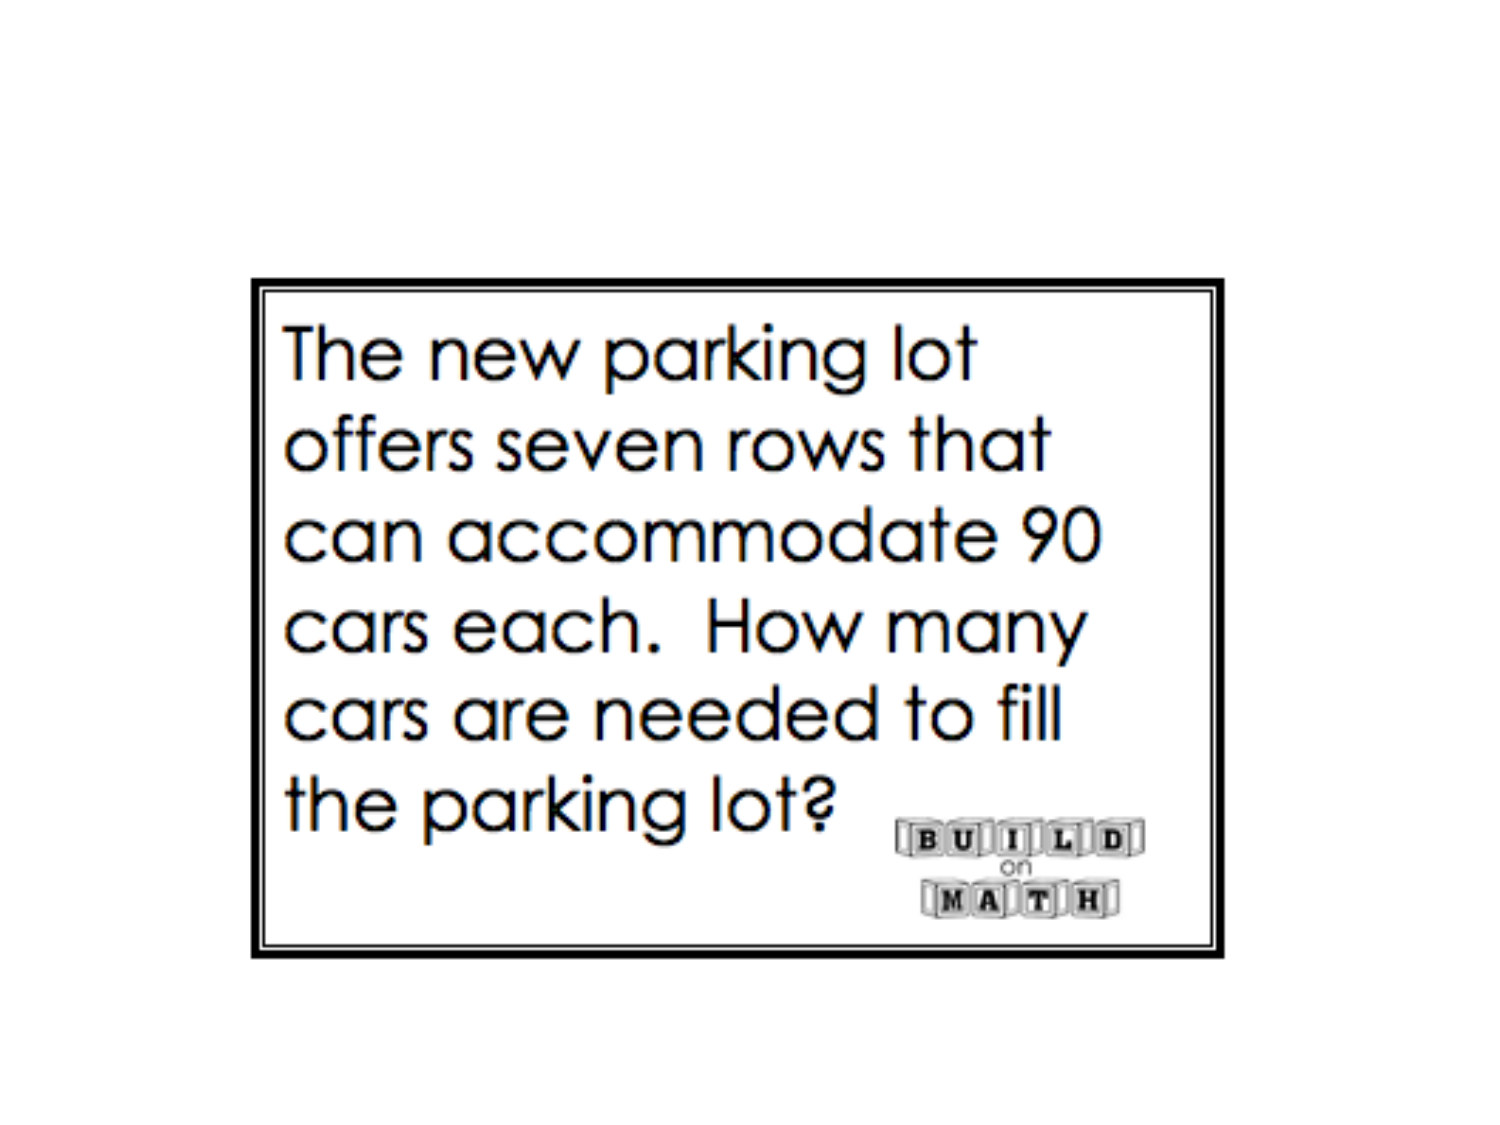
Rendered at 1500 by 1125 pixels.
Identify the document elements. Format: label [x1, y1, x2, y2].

list [74, 262, 1426, 1006]
